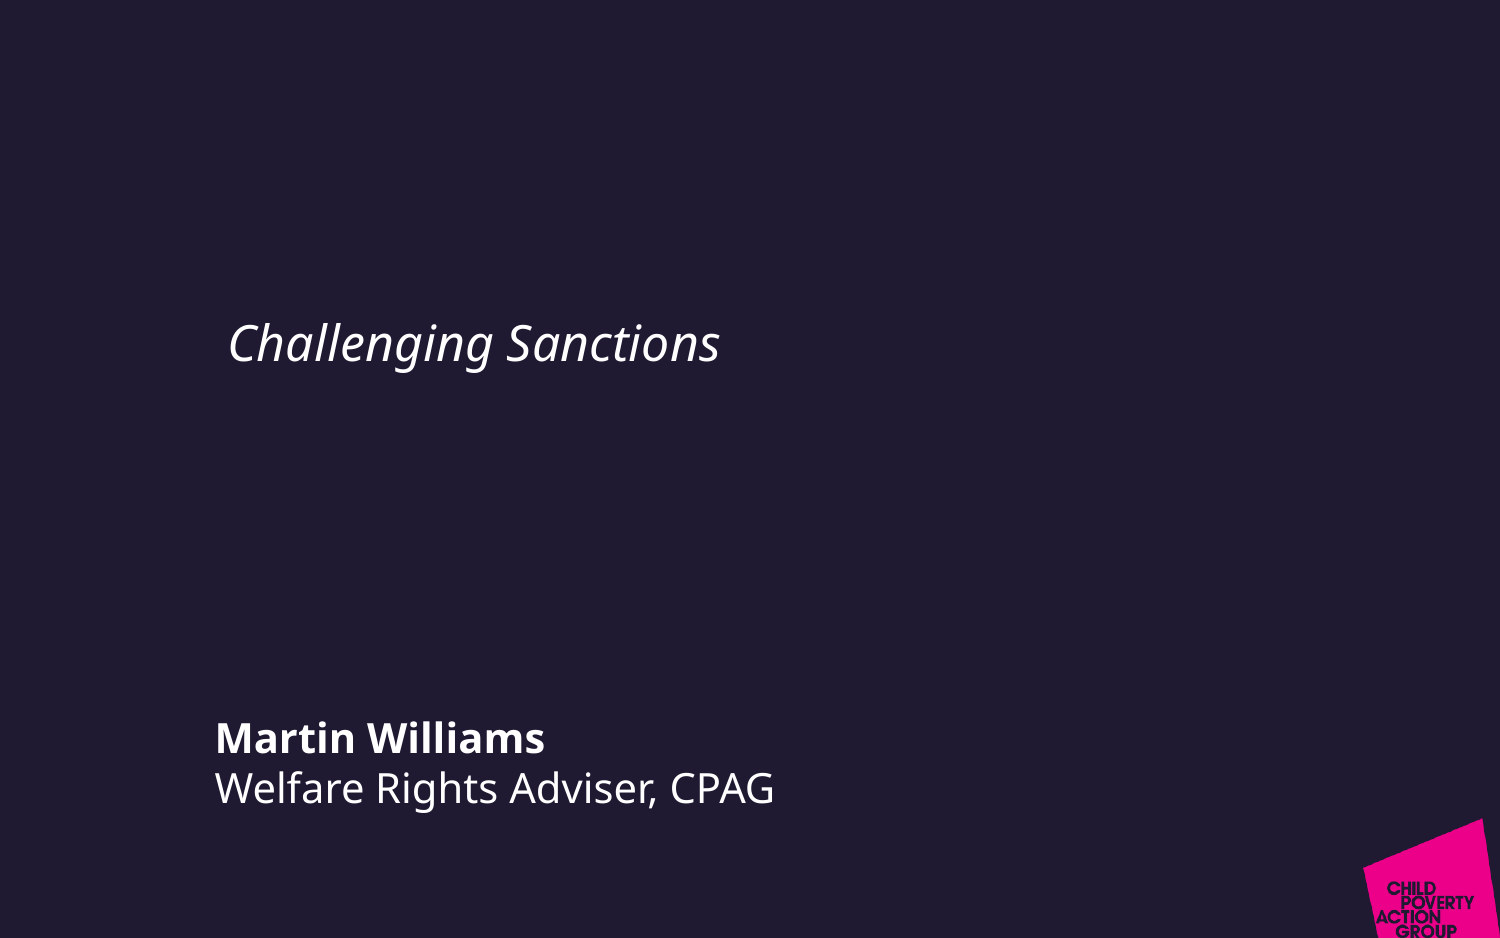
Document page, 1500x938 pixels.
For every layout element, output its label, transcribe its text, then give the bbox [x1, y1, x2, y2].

picture [1363, 818, 1500, 938]
text_box Martin Williams Welfare Rights Adviser, CPAG [199, 704, 1140, 819]
text_box Challenging Sanctions [212, 303, 1153, 379]
